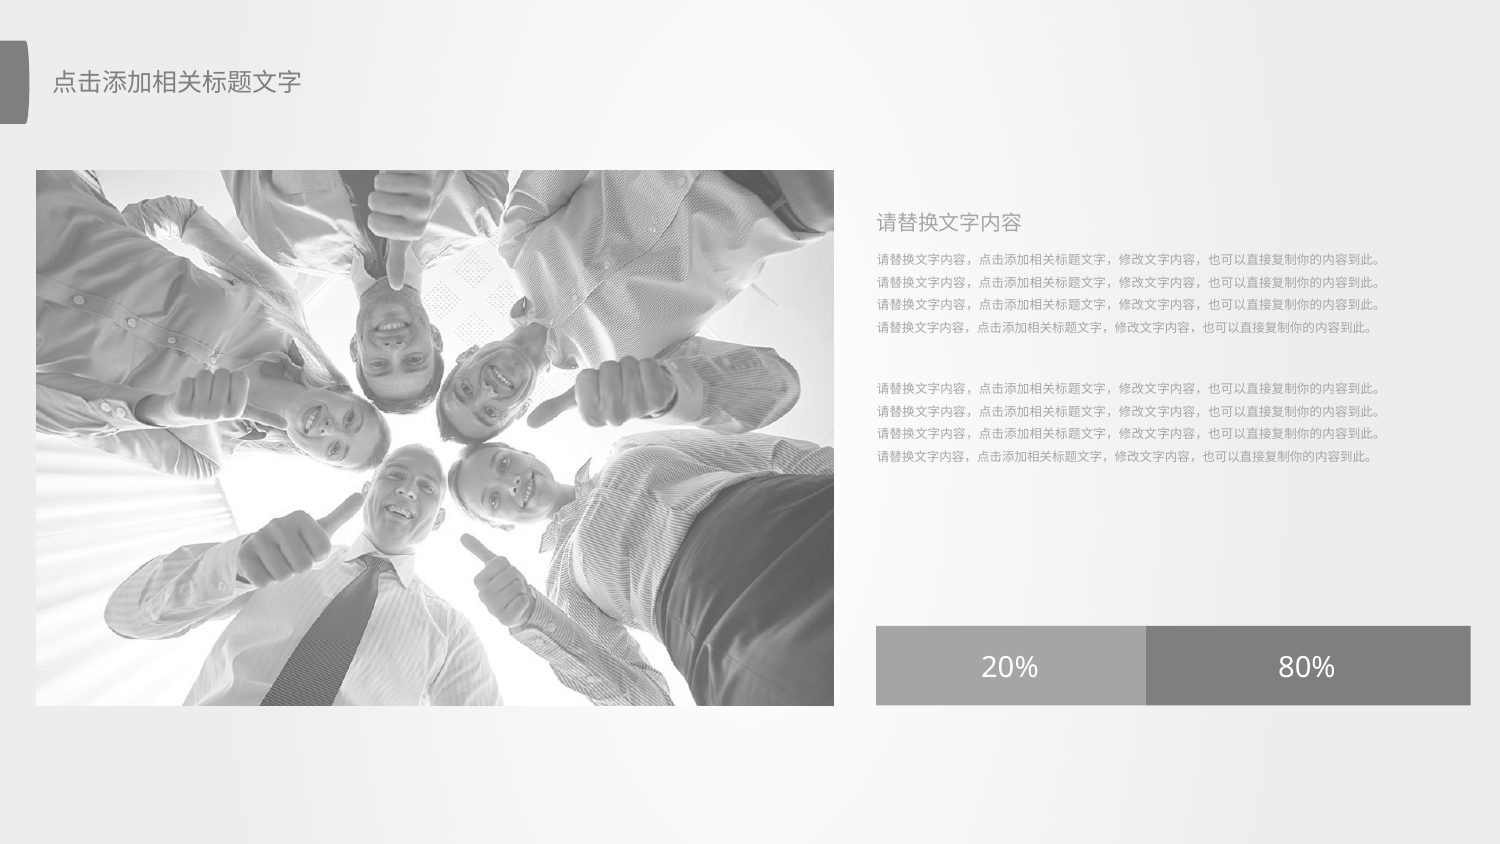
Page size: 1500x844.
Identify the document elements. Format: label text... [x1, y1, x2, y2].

picture [0, 0, 1500, 844]
text_box 80% [1267, 642, 1377, 689]
text_box [1144, 624, 1473, 707]
text_box 请替换文字内容 [865, 203, 1080, 239]
text_box 20% [970, 642, 1080, 689]
text_box [34, 168, 836, 707]
text_box 请替换文字内容，点击添加相关标题文字，修改文字内容，也可以直接复制你的内容到此。请替换文字内容，点击添加相关标题文字，修改文字内容，也可以直接复制你的内容到此。请替换文字内容，点击添加相关标题文字，修改文字内容，也可以直接复制你的内容到此。请替换文字内容，点击添加相关标题文字，修改文字内容，也可以直接复制你的内容到此。 [865, 239, 1397, 328]
text_box [874, 624, 1144, 707]
text_box 请替换文字内容，点击添加相关标题文字，修改文字内容，也可以直接复制你的内容到此。请替换文字内容，点击添加相关标题文字，修改文字内容，也可以直接复制你的内容到此。请替换文字内容，点击添加相关标题文字，修改文字内容，也可以直接复制你的内容到此。请替换文字内容，点击添加相关标题文字，修改文字内容，也可以直接复制你的内容到此。 [865, 367, 1397, 457]
